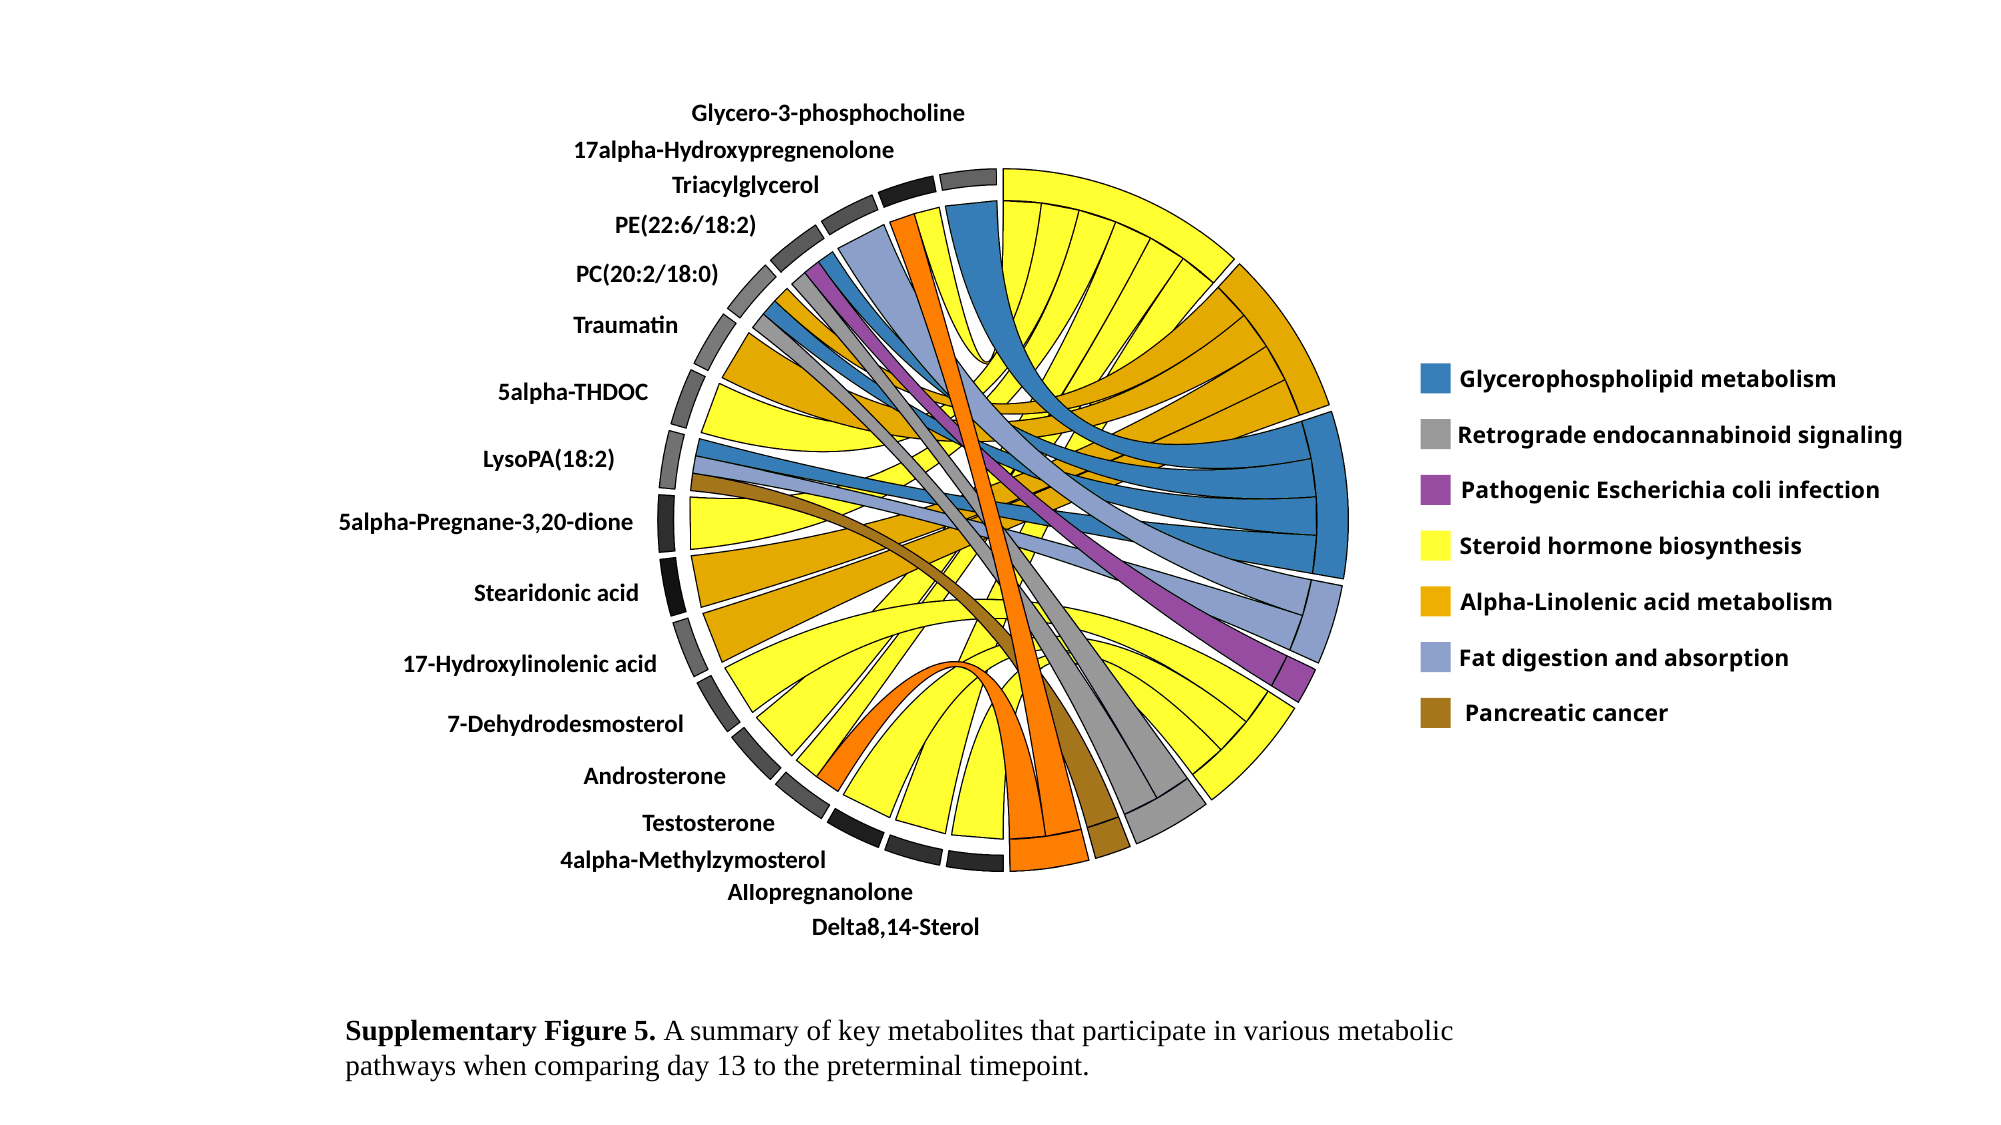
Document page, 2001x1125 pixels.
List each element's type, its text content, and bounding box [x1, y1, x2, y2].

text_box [323, 74, 1911, 949]
text_box Supplementary Figure 5. A summary of key metabolites that participate in various metabolic pathways when comparing day 13 to the preterminal timepoint. [330, 1003, 1516, 1089]
